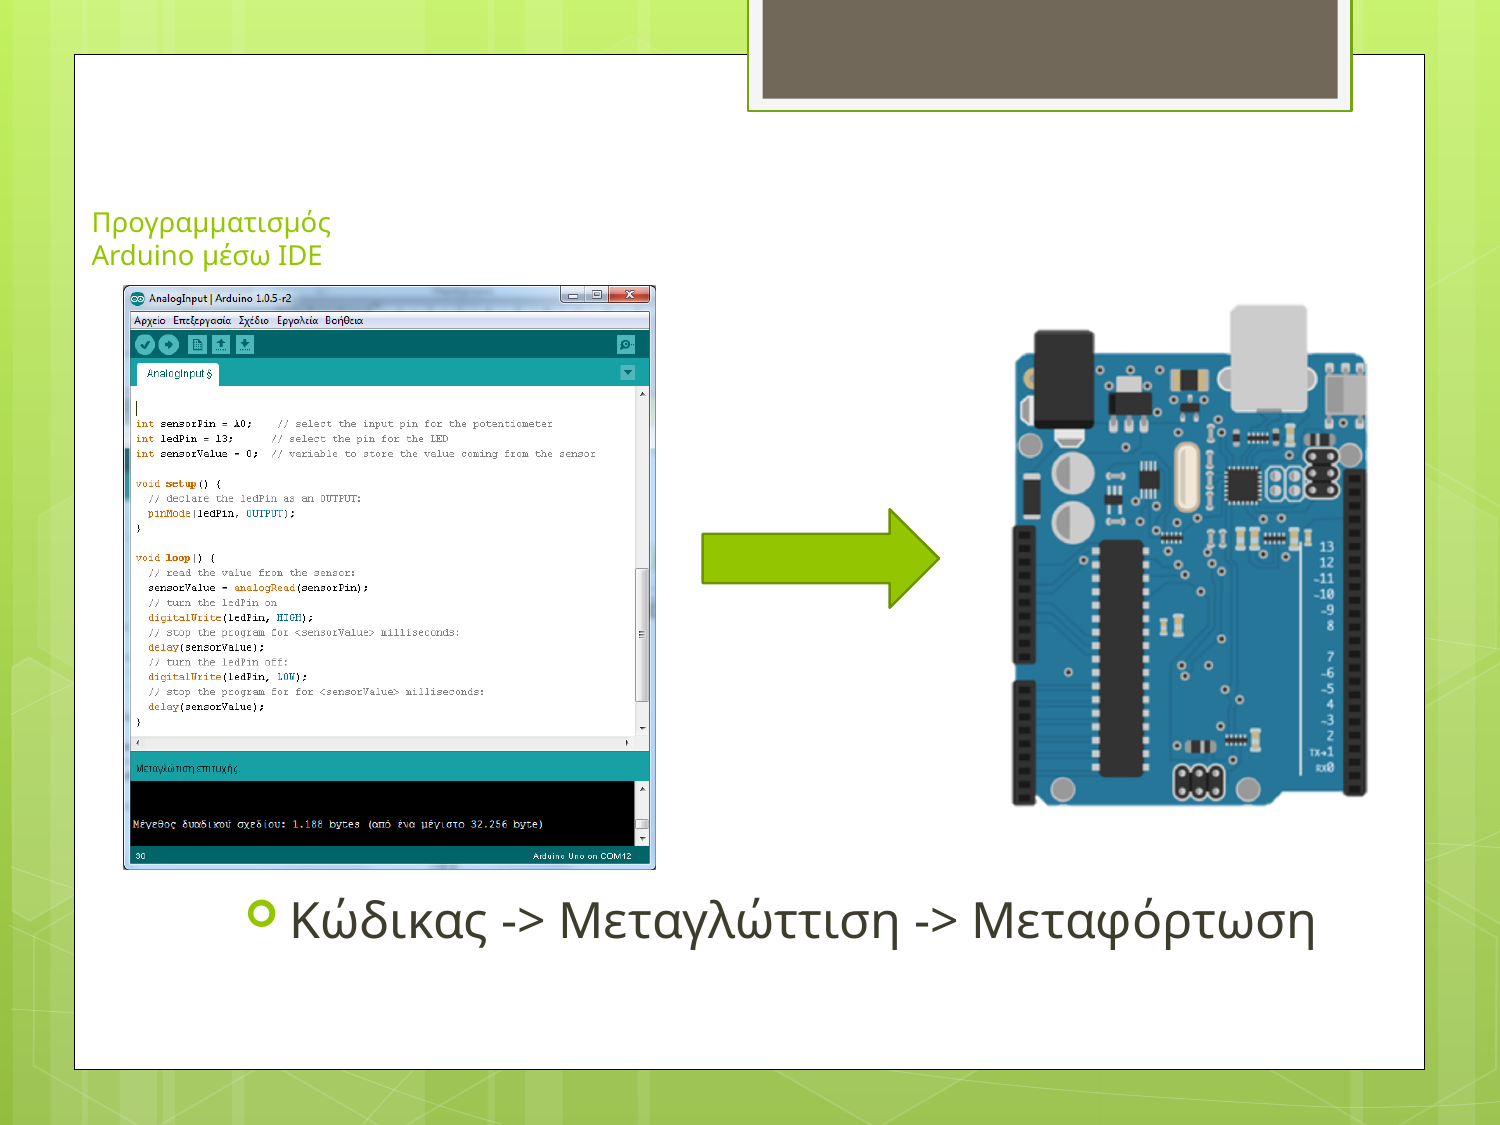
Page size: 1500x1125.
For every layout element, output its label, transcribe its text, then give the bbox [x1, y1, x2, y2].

list Κώδικας -> Μεταγλώττιση -> Μεταφόρτωση [218, 881, 1376, 981]
picture [123, 285, 656, 871]
text_box [701, 532, 870, 585]
title Προγραμματισμός Arduino μέσω IDE [76, 196, 1229, 279]
picture [876, 247, 1500, 870]
